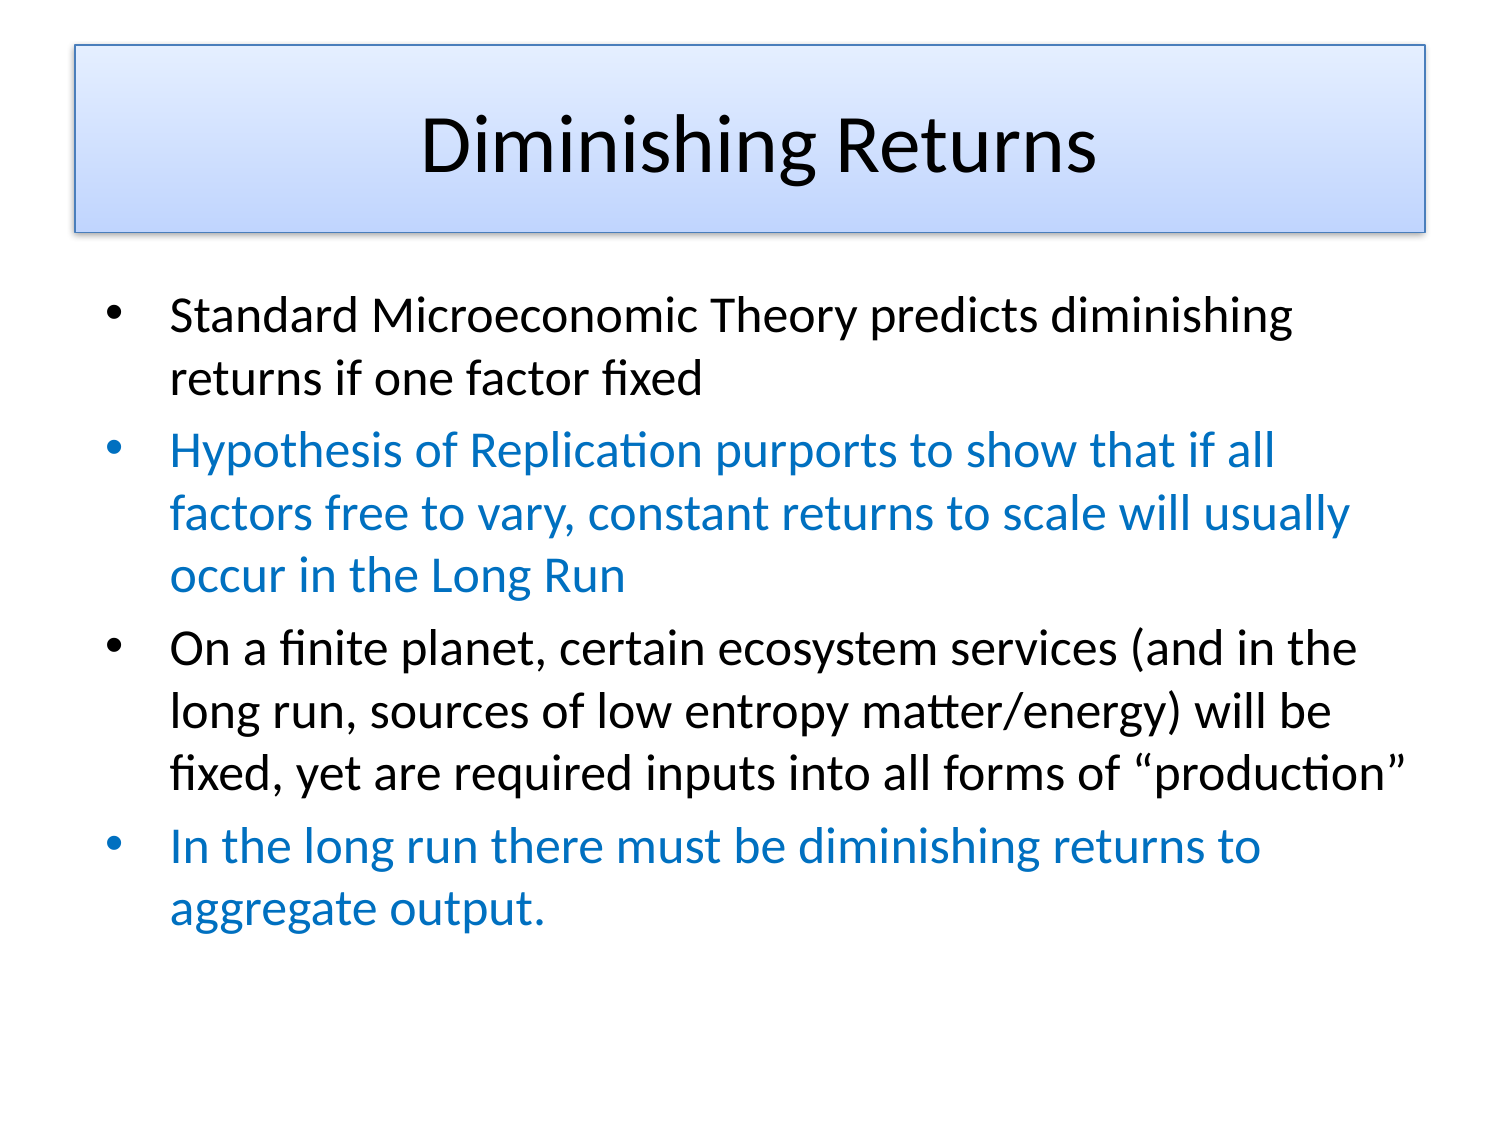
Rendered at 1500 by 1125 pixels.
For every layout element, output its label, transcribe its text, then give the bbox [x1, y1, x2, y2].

list Standard Microeconomic Theory predicts diminishing returns if one factor fixed Hypothesis of Replication purports to show that if all factors free to vary, constant returns to scale will usually occur in the Long Run On a finite planet, certain ecosystem services (and in the long run, sources of low entropy matter/energy) will be fixed, yet are required inputs into all forms of “production” In the long run there must be diminishing returns to aggregate output. [75, 273, 1425, 1013]
title Diminishing Returns [74, 44, 1426, 233]
